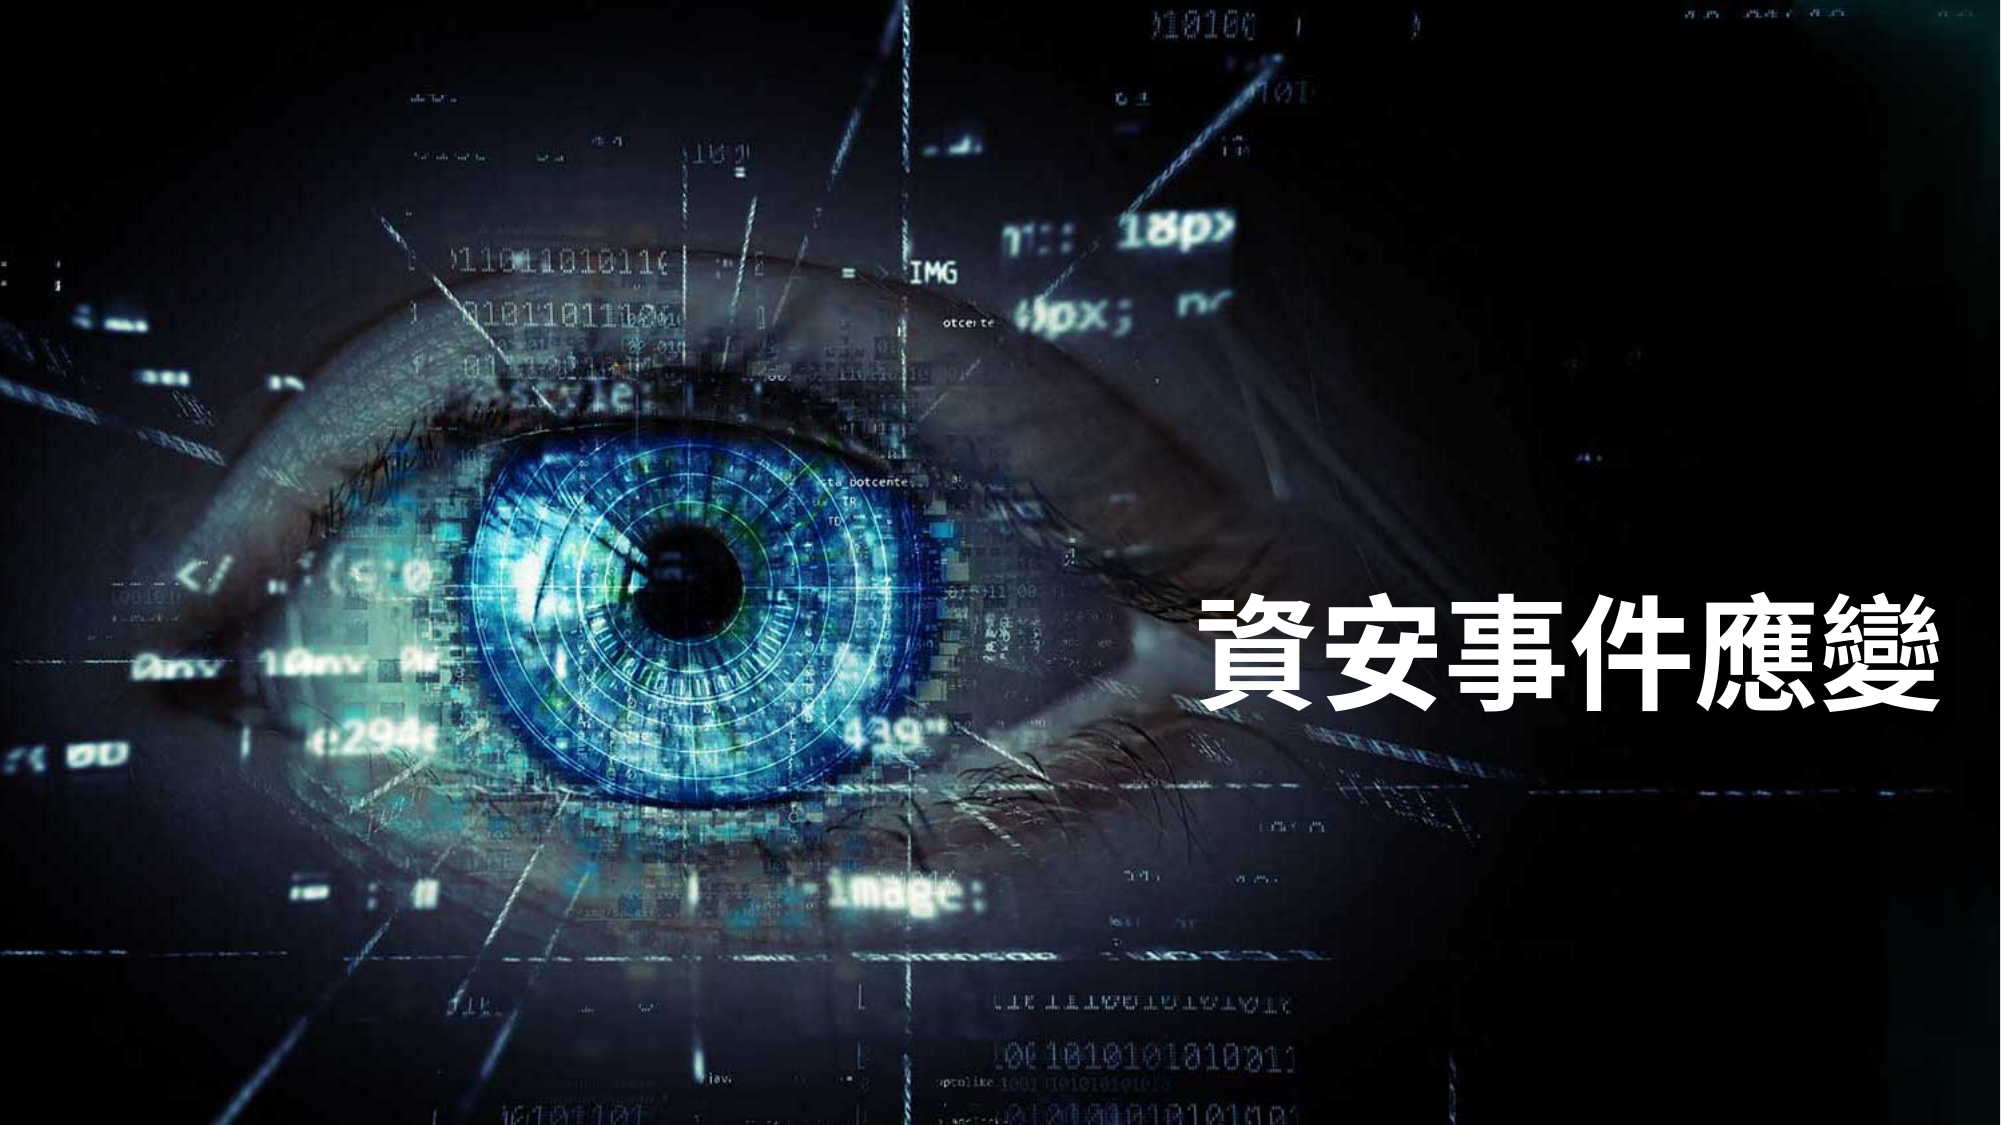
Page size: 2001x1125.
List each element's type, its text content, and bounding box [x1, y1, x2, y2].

picture [0, 0, 2001, 1125]
text_box 資安事件應變 [1179, 568, 1964, 733]
